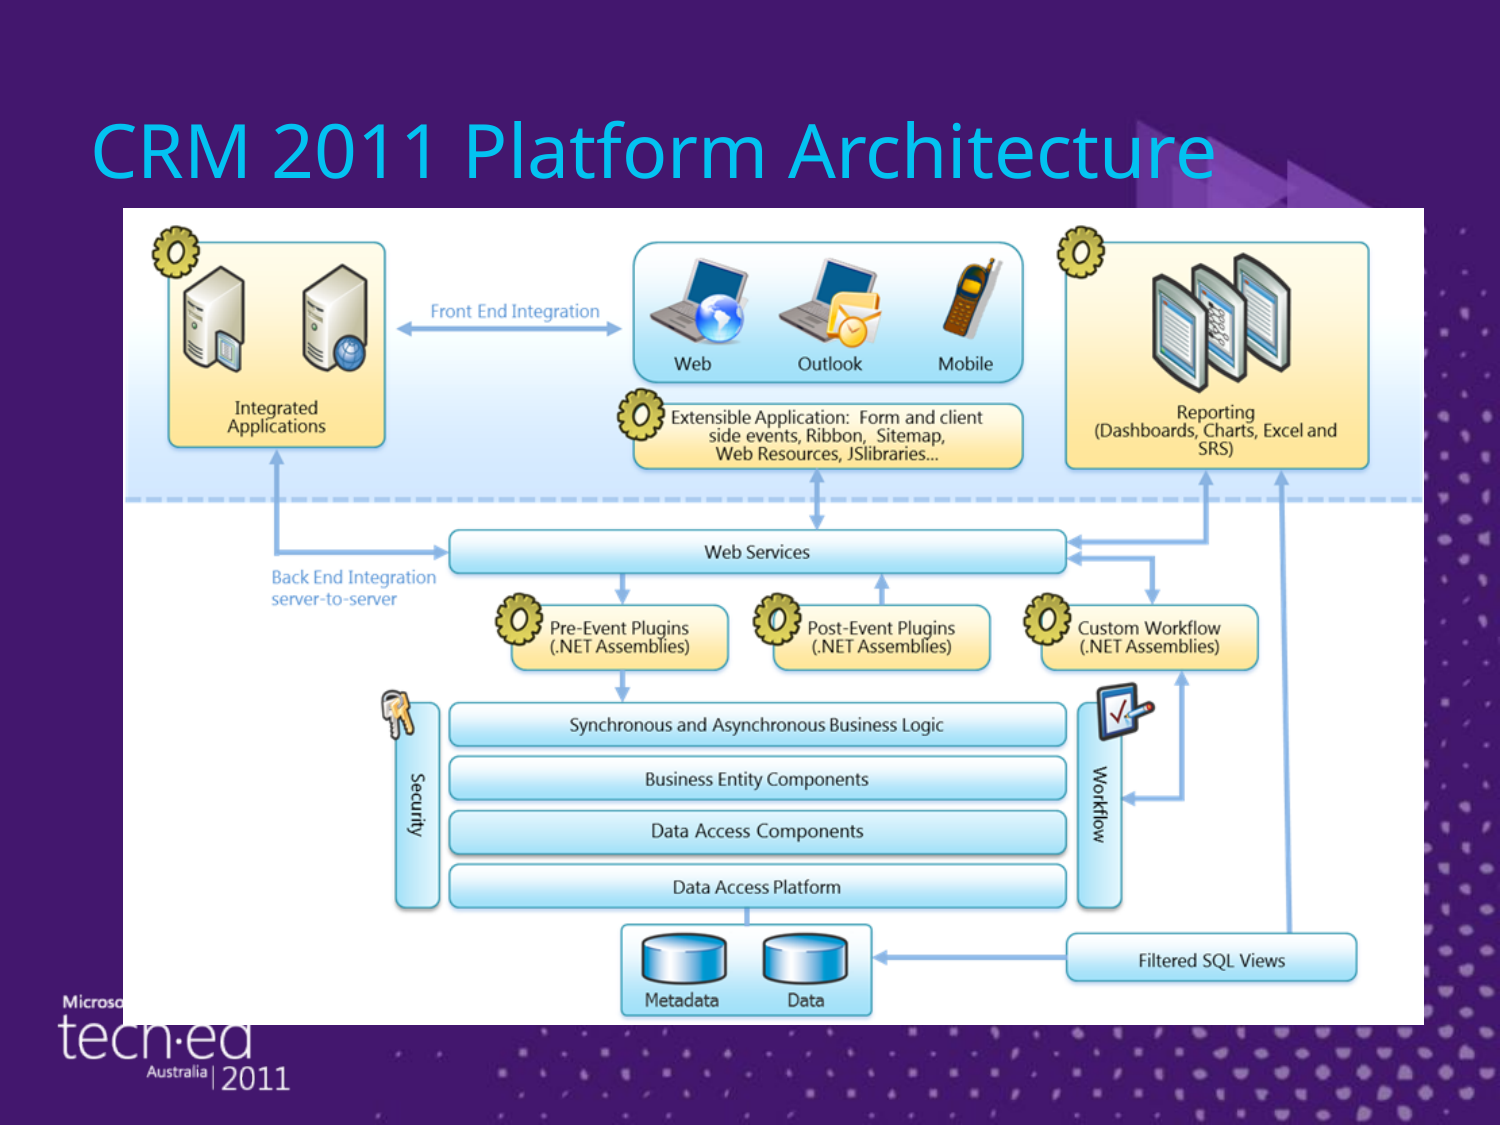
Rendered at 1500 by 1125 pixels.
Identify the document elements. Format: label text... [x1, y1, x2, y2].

title CRM 2011 Platform Architecture [75, 54, 1425, 243]
picture [0, 0, 1500, 1125]
